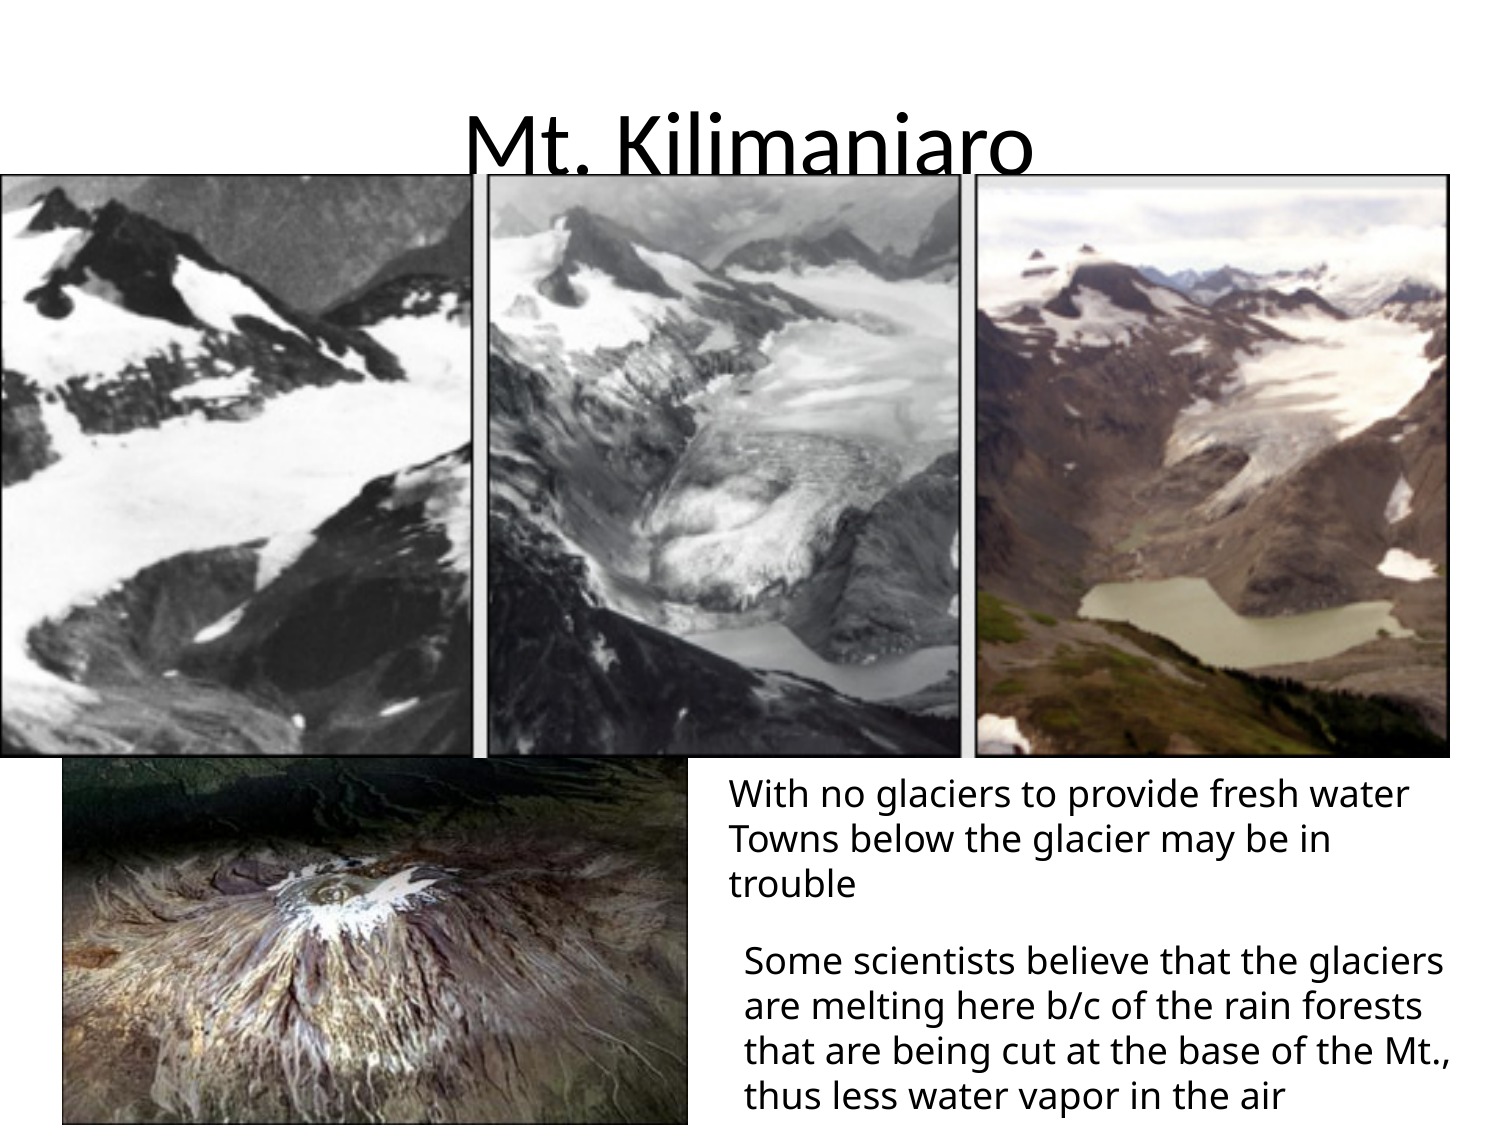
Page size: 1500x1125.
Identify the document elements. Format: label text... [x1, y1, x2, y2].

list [0, 174, 1451, 759]
text_box With no glaciers to provide fresh water Towns below the glacier may be in trouble [714, 767, 1427, 913]
text_box Some scientists believe that the glaciers are melting here b/c of the rain forests that are being cut at the base of the Mt., thus less water vapor in the air [729, 929, 1467, 1125]
title Mt. Kilimanjaro [75, 45, 1425, 173]
picture [62, 759, 688, 1125]
